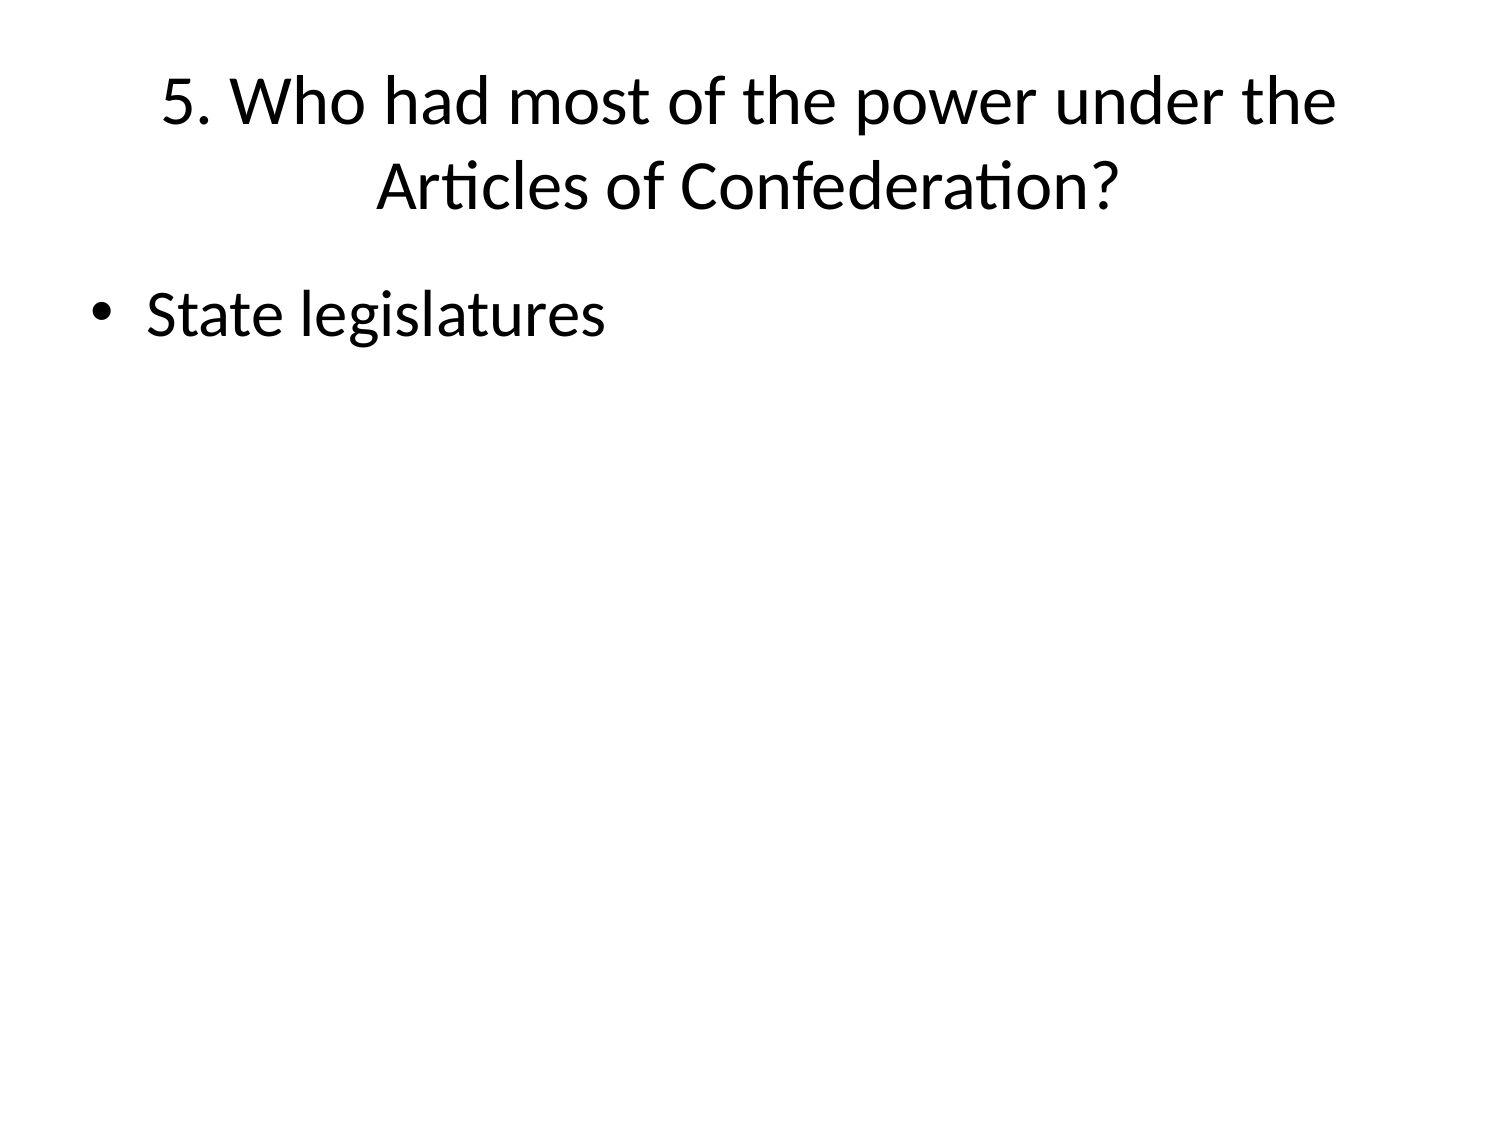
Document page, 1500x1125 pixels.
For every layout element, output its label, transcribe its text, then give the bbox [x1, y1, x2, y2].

title 5. Who had most of the power under the Articles of Confederation? [75, 45, 1425, 233]
list State legislatures [75, 262, 1425, 1005]
